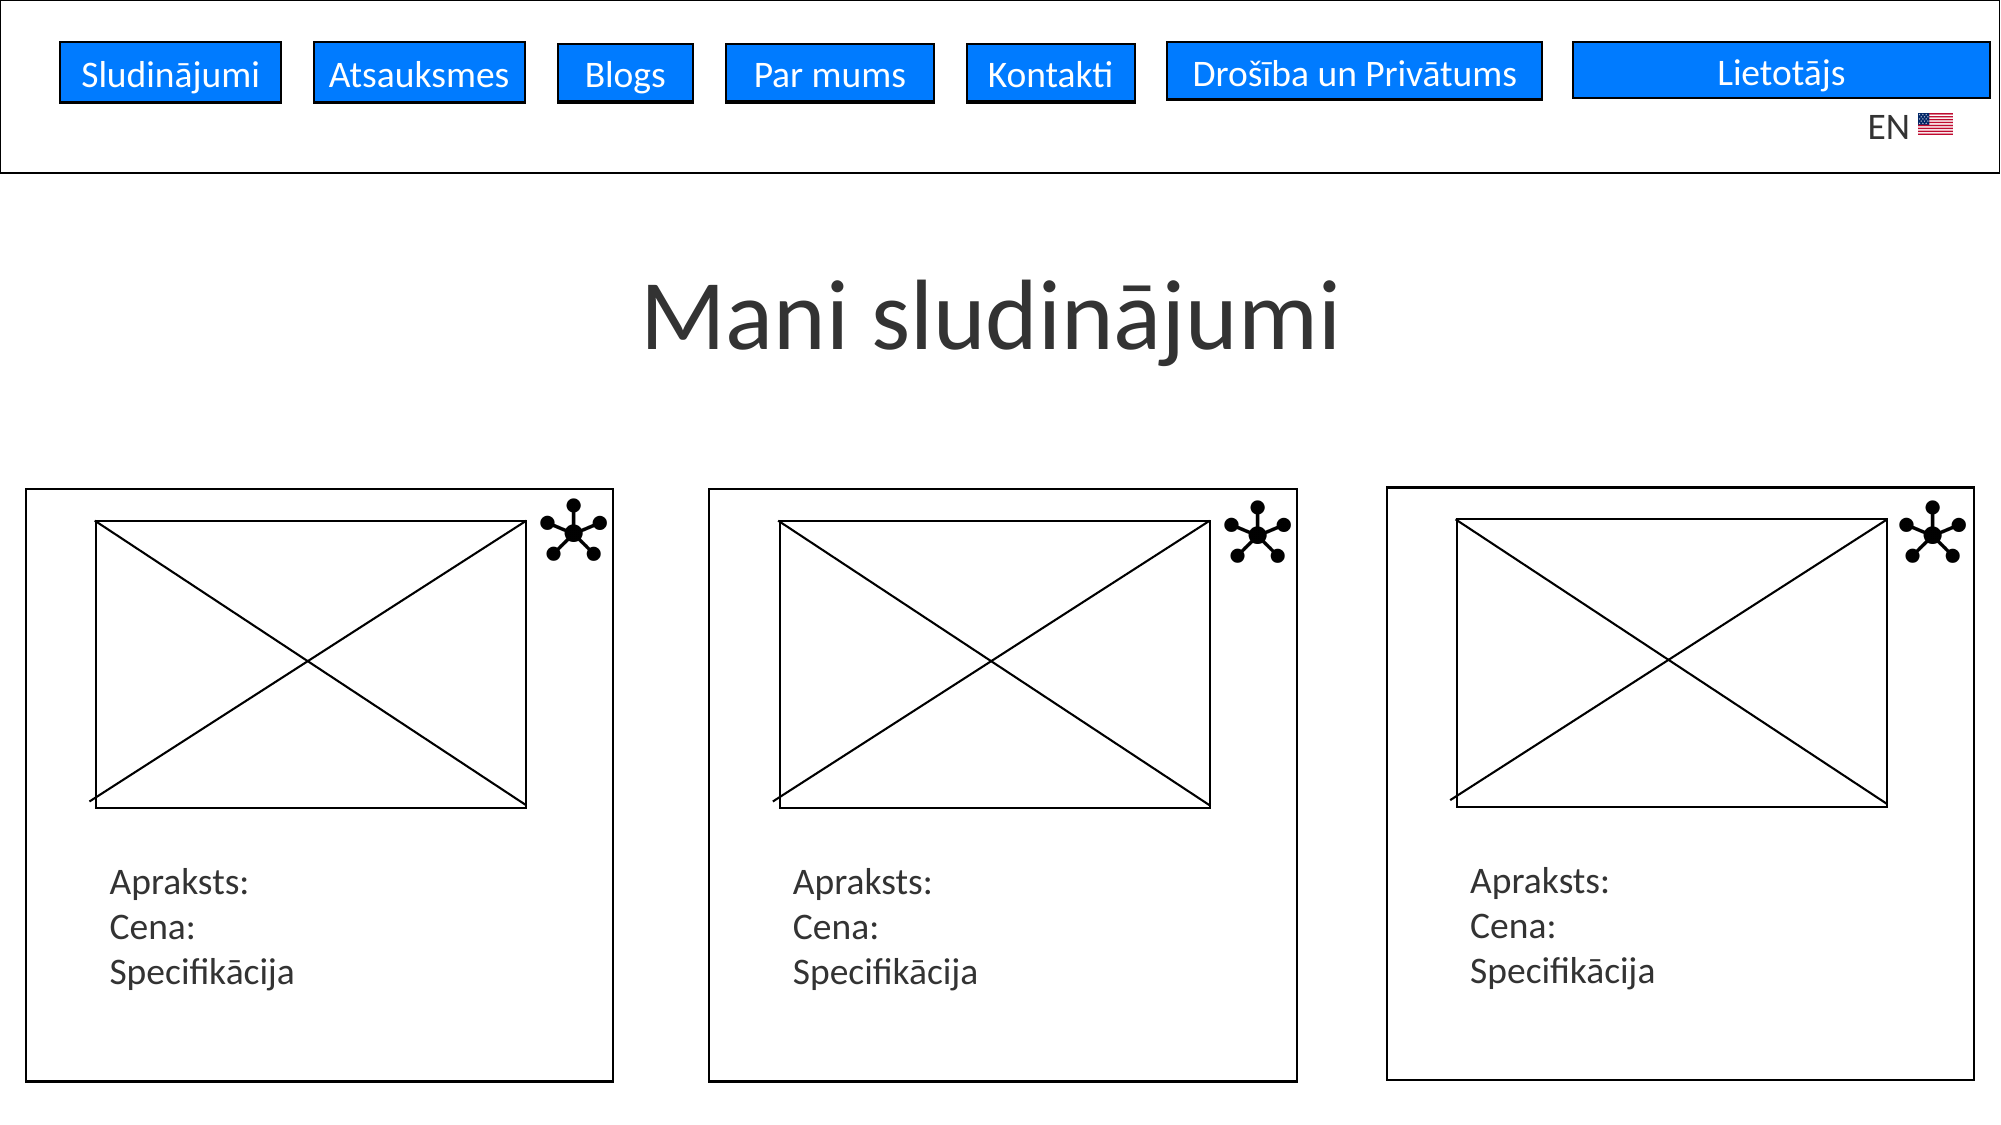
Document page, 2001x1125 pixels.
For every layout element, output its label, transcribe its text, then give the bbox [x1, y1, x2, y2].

text_box [708, 488, 1298, 1083]
text_box Mani sludinājumi [624, 222, 1389, 397]
text_box [25, 488, 614, 1083]
text_box Sludinājumi [59, 41, 282, 103]
text_box Par mums [725, 43, 935, 103]
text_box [89, 520, 527, 809]
picture [1215, 489, 1300, 574]
text_box Apraksts: Cena: Specifikācija [94, 849, 525, 1000]
text_box Atsauksmes [313, 41, 526, 103]
picture [1890, 489, 1975, 574]
text_box Drošība un Privātums [1166, 41, 1543, 101]
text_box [772, 520, 1210, 809]
text_box Lietotājs [1572, 41, 1991, 99]
text_box [1386, 486, 1975, 1081]
picture [531, 487, 616, 572]
text_box Apraksts: Cena: Specifikācija [1455, 848, 1886, 999]
text_box EN [1853, 99, 1926, 155]
picture [1918, 113, 1953, 135]
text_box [1450, 519, 1888, 807]
text_box [0, 0, 2000, 174]
text_box Blogs [557, 43, 694, 103]
text_box Kontakti [966, 43, 1136, 103]
text_box Apraksts: Cena: Specifikācija [778, 849, 1209, 1000]
